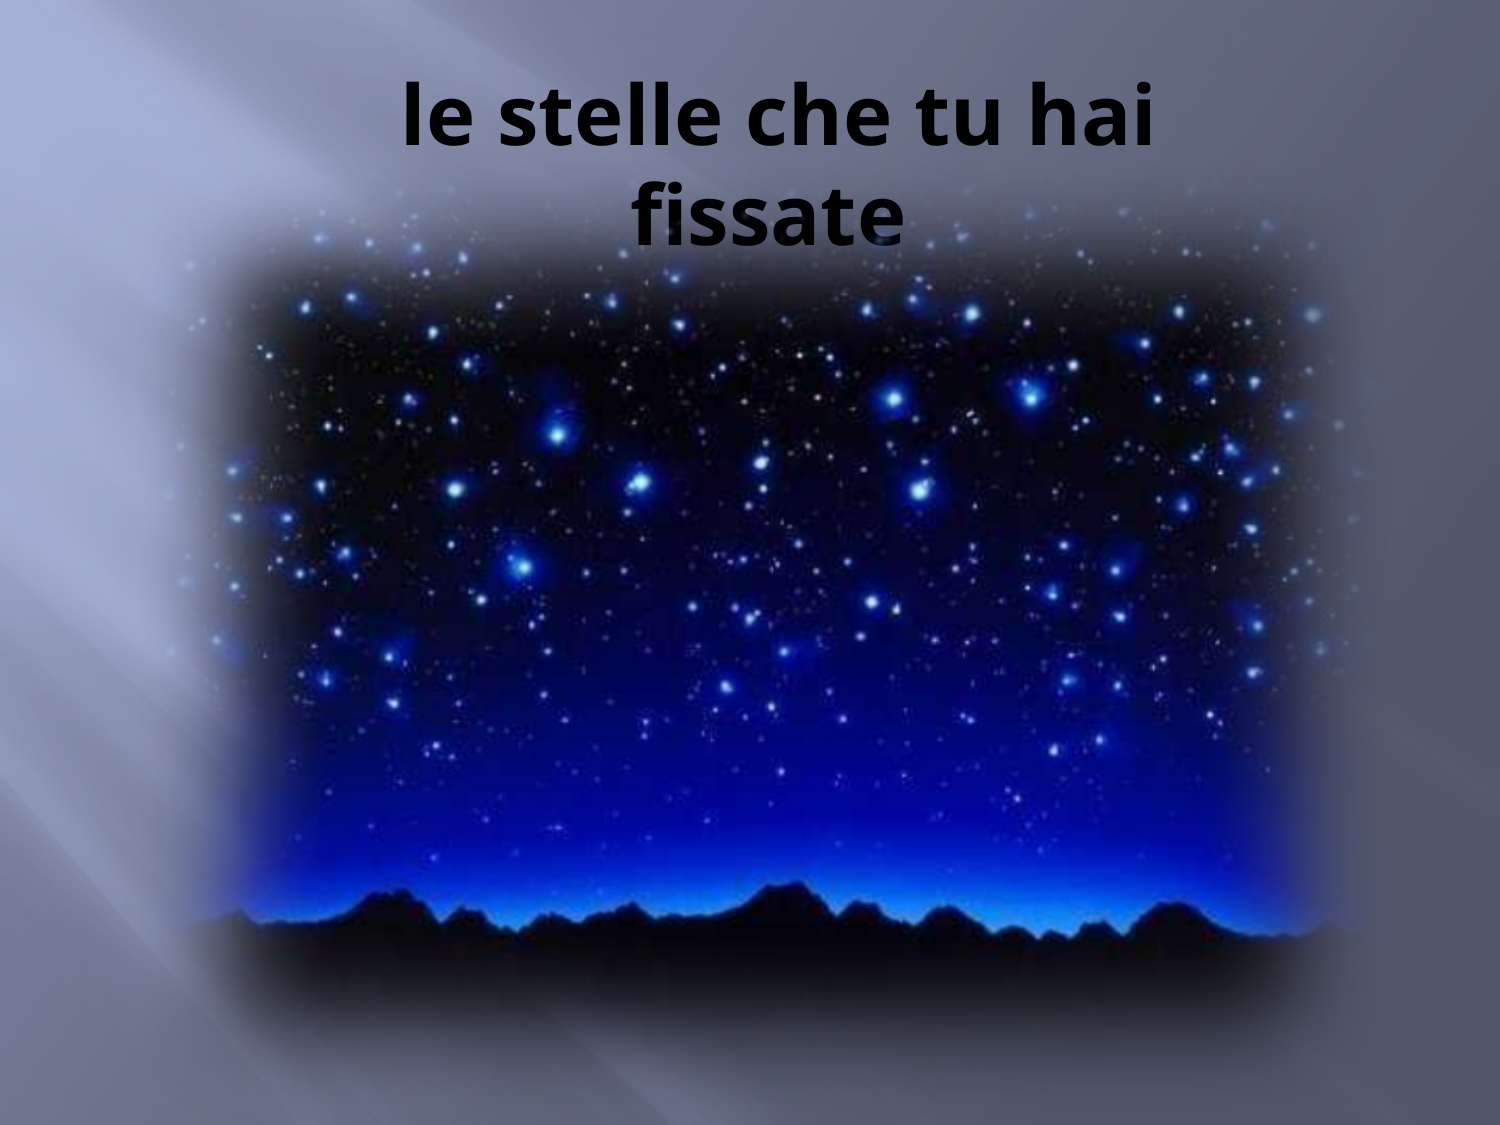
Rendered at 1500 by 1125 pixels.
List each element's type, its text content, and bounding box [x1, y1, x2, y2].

picture [135, 158, 1395, 1125]
text_box le stelle che tu hai fissate [277, 54, 1282, 158]
